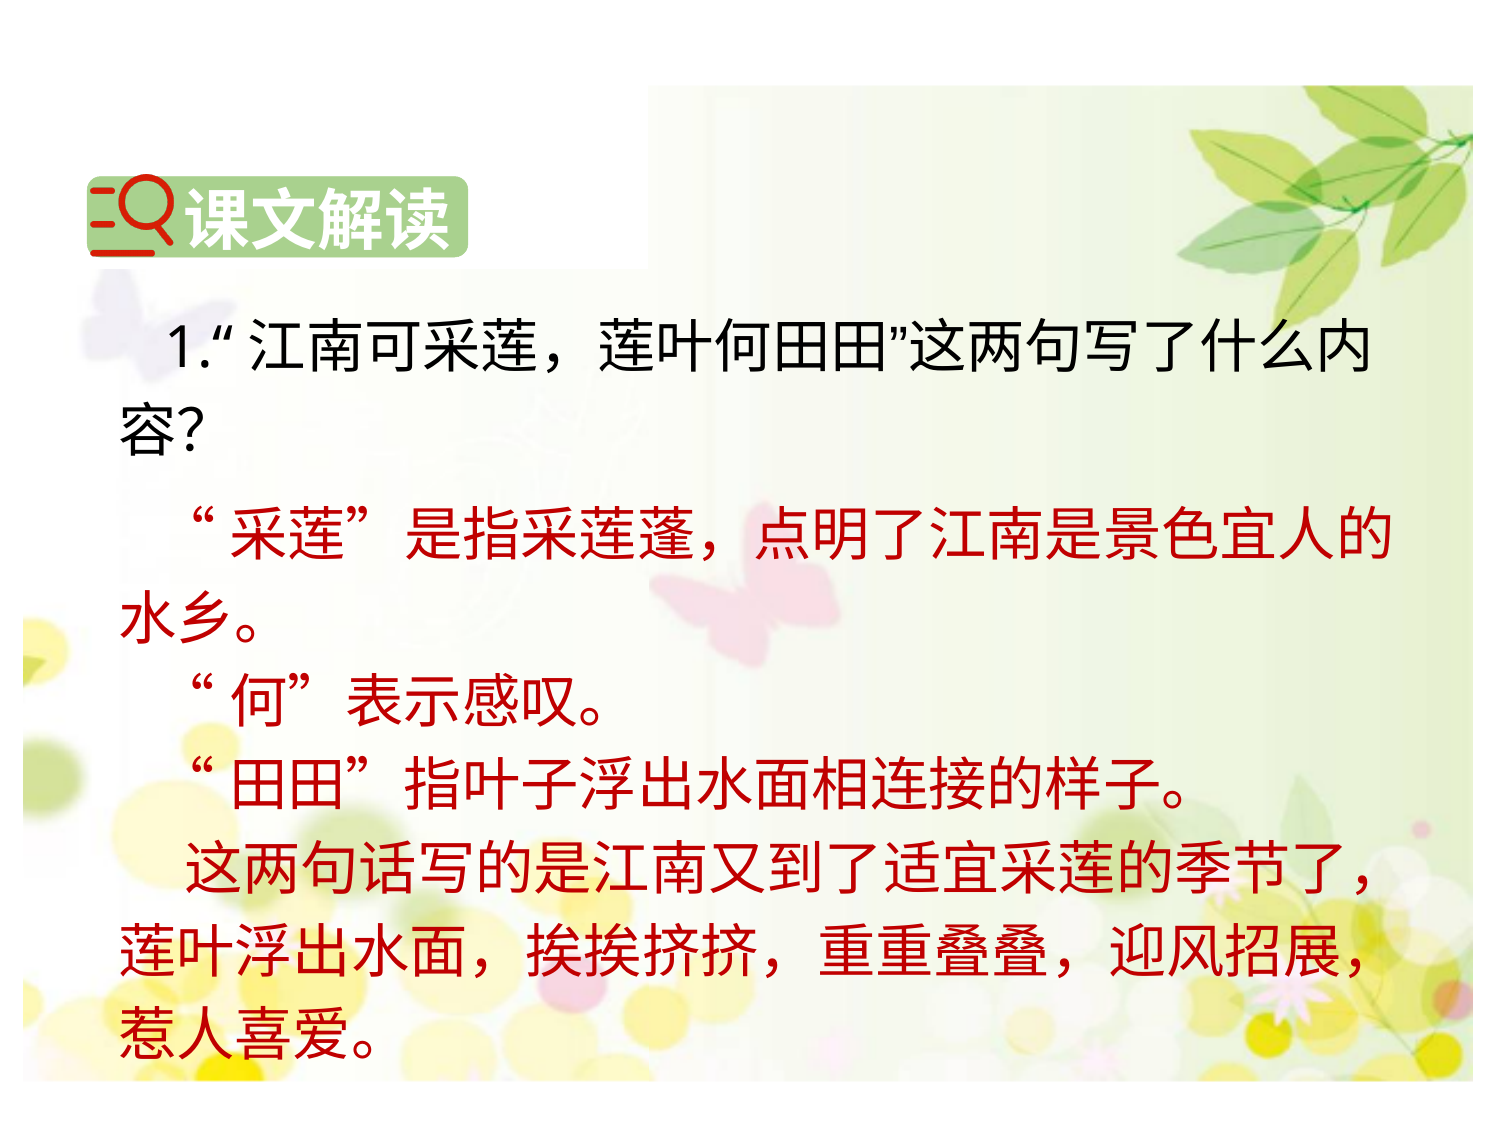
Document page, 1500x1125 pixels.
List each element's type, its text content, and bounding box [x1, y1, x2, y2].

text_box [86, 180, 90, 254]
picture [90, 174, 174, 257]
text_box 课文解读 [169, 170, 470, 266]
picture [23, 84, 1473, 1093]
